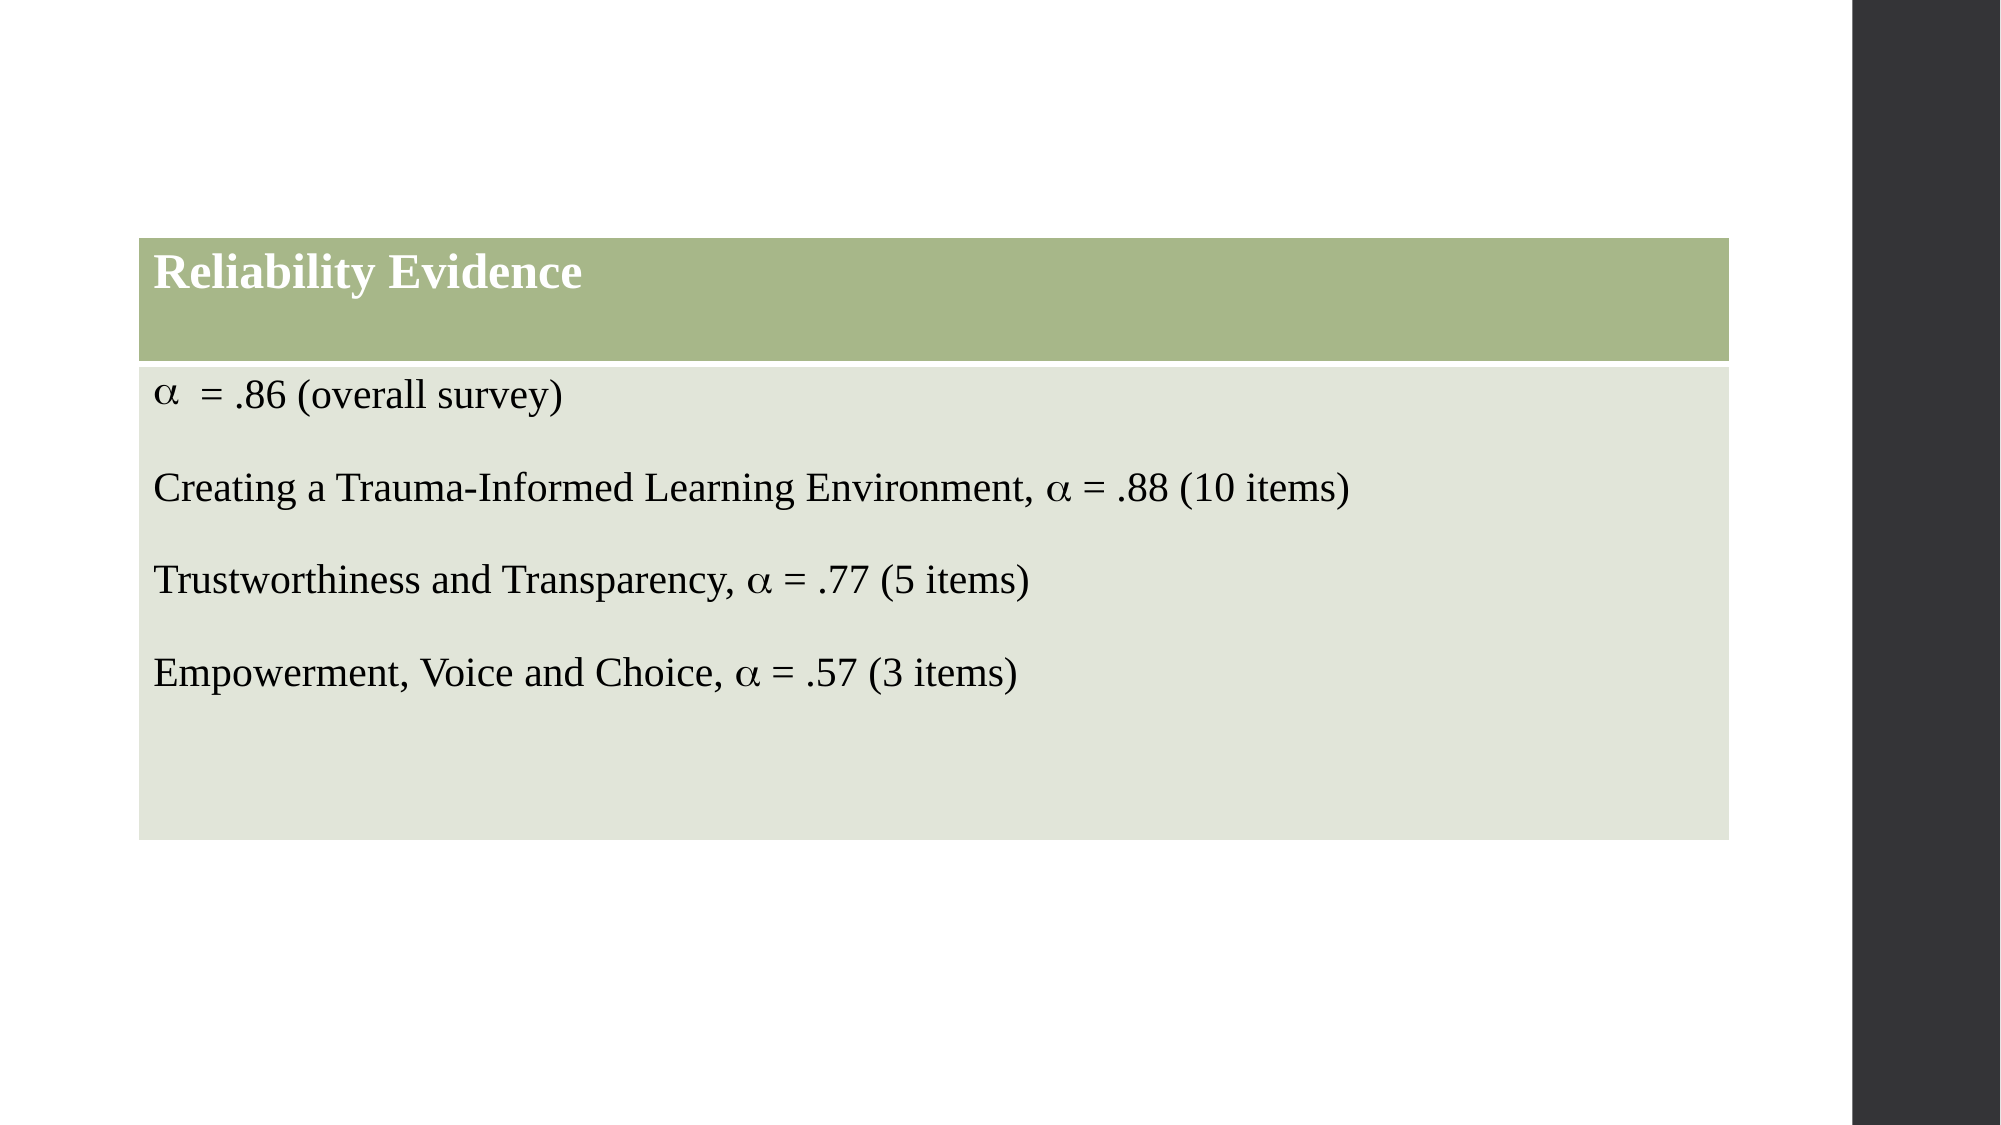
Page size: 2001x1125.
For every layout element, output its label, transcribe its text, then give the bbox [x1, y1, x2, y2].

table_cell = .86 (overall survey) Creating a Trauma-Informed Learning Environment,  = .88 (10 items) Trustworthiness and Transparency,  = .77 (5 items) Empowerment, Voice and Choice,  = .57 (3 items) [139, 367, 1729, 840]
table_header Reliability Evidence [139, 238, 1729, 361]
